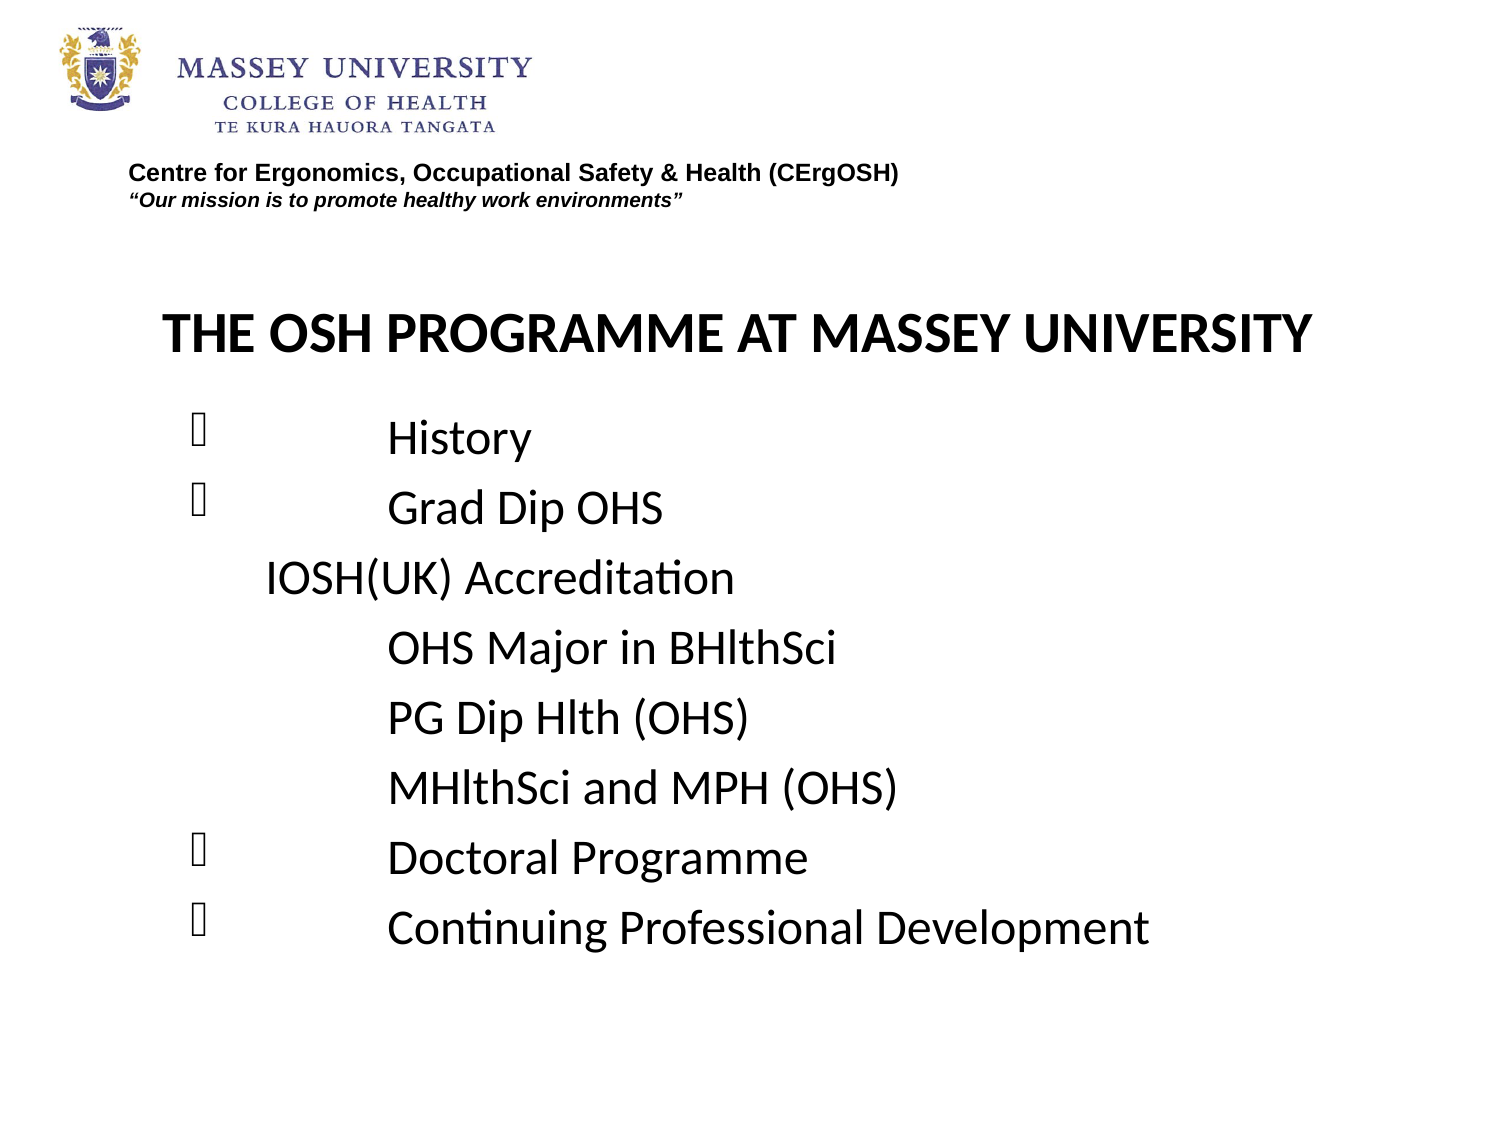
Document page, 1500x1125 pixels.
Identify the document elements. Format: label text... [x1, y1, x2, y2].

list History Grad Dip OHS IOSH(UK) Accreditation OHS Major in BHlthSci PG Dip Hlth (OHS) MHlthSci and MPH (OHS) Doctoral Programme Continuing Professional Development [100, 397, 1376, 1073]
title THE OSH PROGRAMME AT MASSEY UNIVERSITY [100, 267, 1376, 373]
